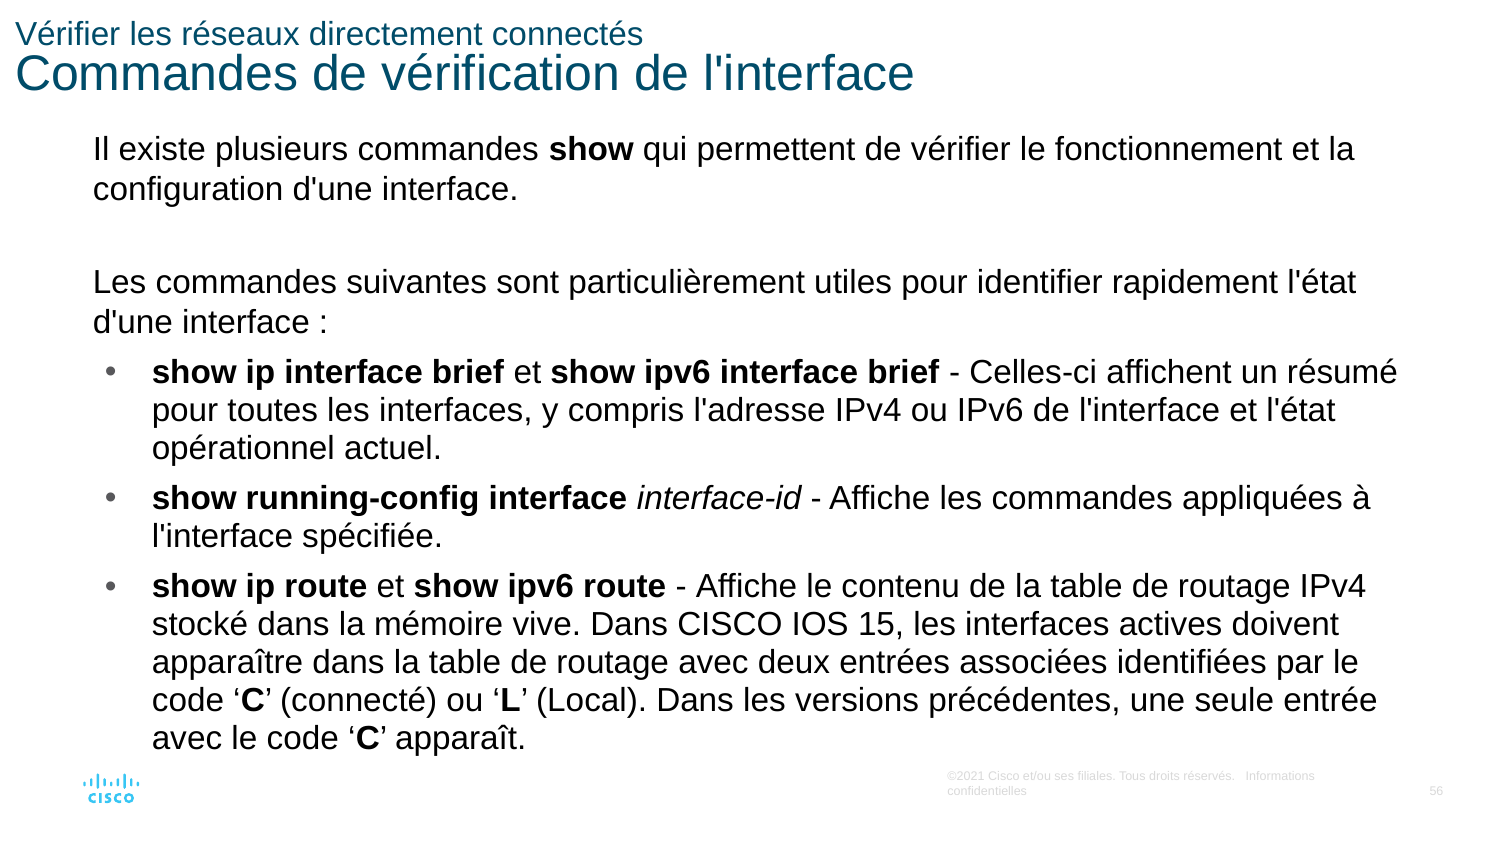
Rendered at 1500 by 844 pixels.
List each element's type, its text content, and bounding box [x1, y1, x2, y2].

title Vérifier les réseaux directement connectés Commandes de vérification de l'interface [0, 0, 1369, 121]
list Il existe plusieurs commandes show qui permettent de vérifier le fonctionnement et la configuration d'une interface. Les commandes suivantes sont particulièrement utiles pour identifier rapidement l'état d'une interface : show ip interface brief et show ipv6 interface brief - Celles-ci affichent un résumé pour toutes les interfaces, y compris l'adresse IPv4 ou IPv6 de l'interface et l'état opérationnel actuel. show running-config interface interface-id - Affiche les commandes appliquées à l'interface spécifiée. show ip route et show ipv6 route - Affiche le contenu de la table de routage IPv4 stocké dans la mémoire vive. Dans CISCO IOS 15, les interfaces actives doivent apparaître dans la table de routage avec deux entrées associées identifiées par le code ‘C’ (connecté) ou ‘L’ (Local). Dans les versions précédentes, une seule entrée avec le code ‘C’ apparaît. [77, 120, 1437, 726]
